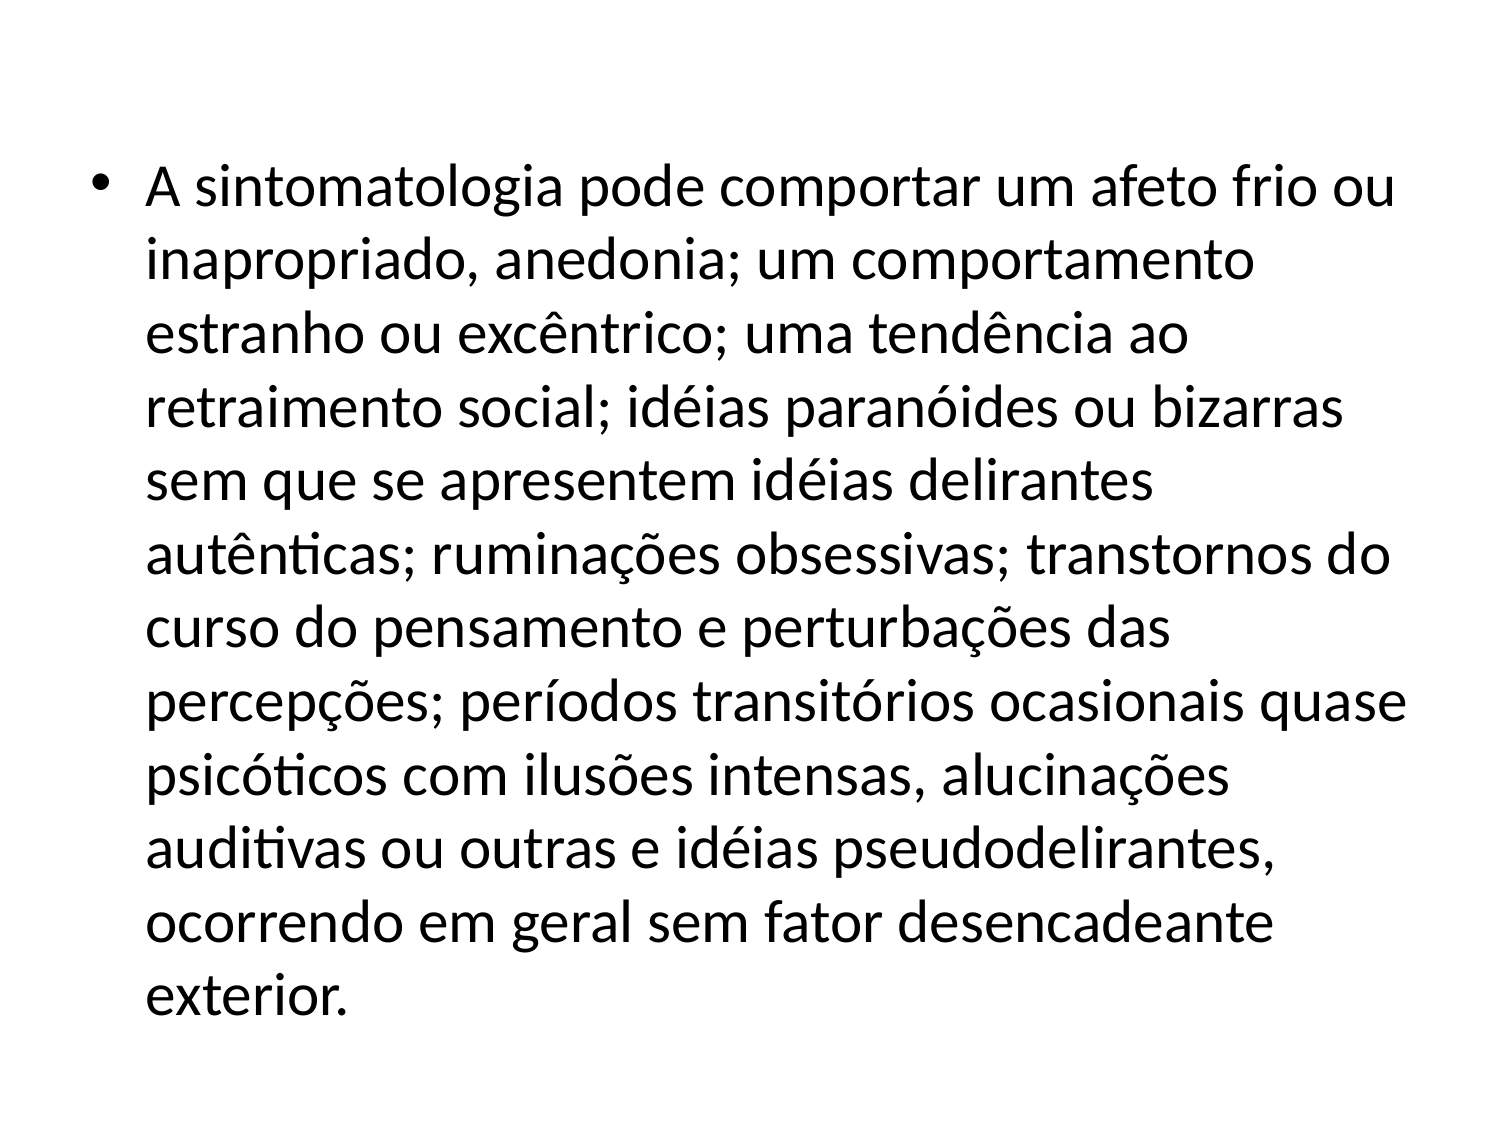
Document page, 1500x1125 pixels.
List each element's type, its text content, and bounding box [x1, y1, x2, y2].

list A sintomatologia pode comportar um afeto frio ou inapropriado, anedonia; um comportamento estranho ou excêntrico; uma tendência ao retraimento social; idéias paranóides ou bizarras sem que se apresentem idéias delirantes autênticas; ruminações obsessivas; transtornos do curso do pensamento e perturbações das percepções; períodos transitórios ocasionais quase psicóticos com ilusões intensas, alucinações auditivas ou outras e idéias pseudodelirantes, ocorrendo em geral sem fator desencadeante exterior. [75, 137, 1425, 1038]
